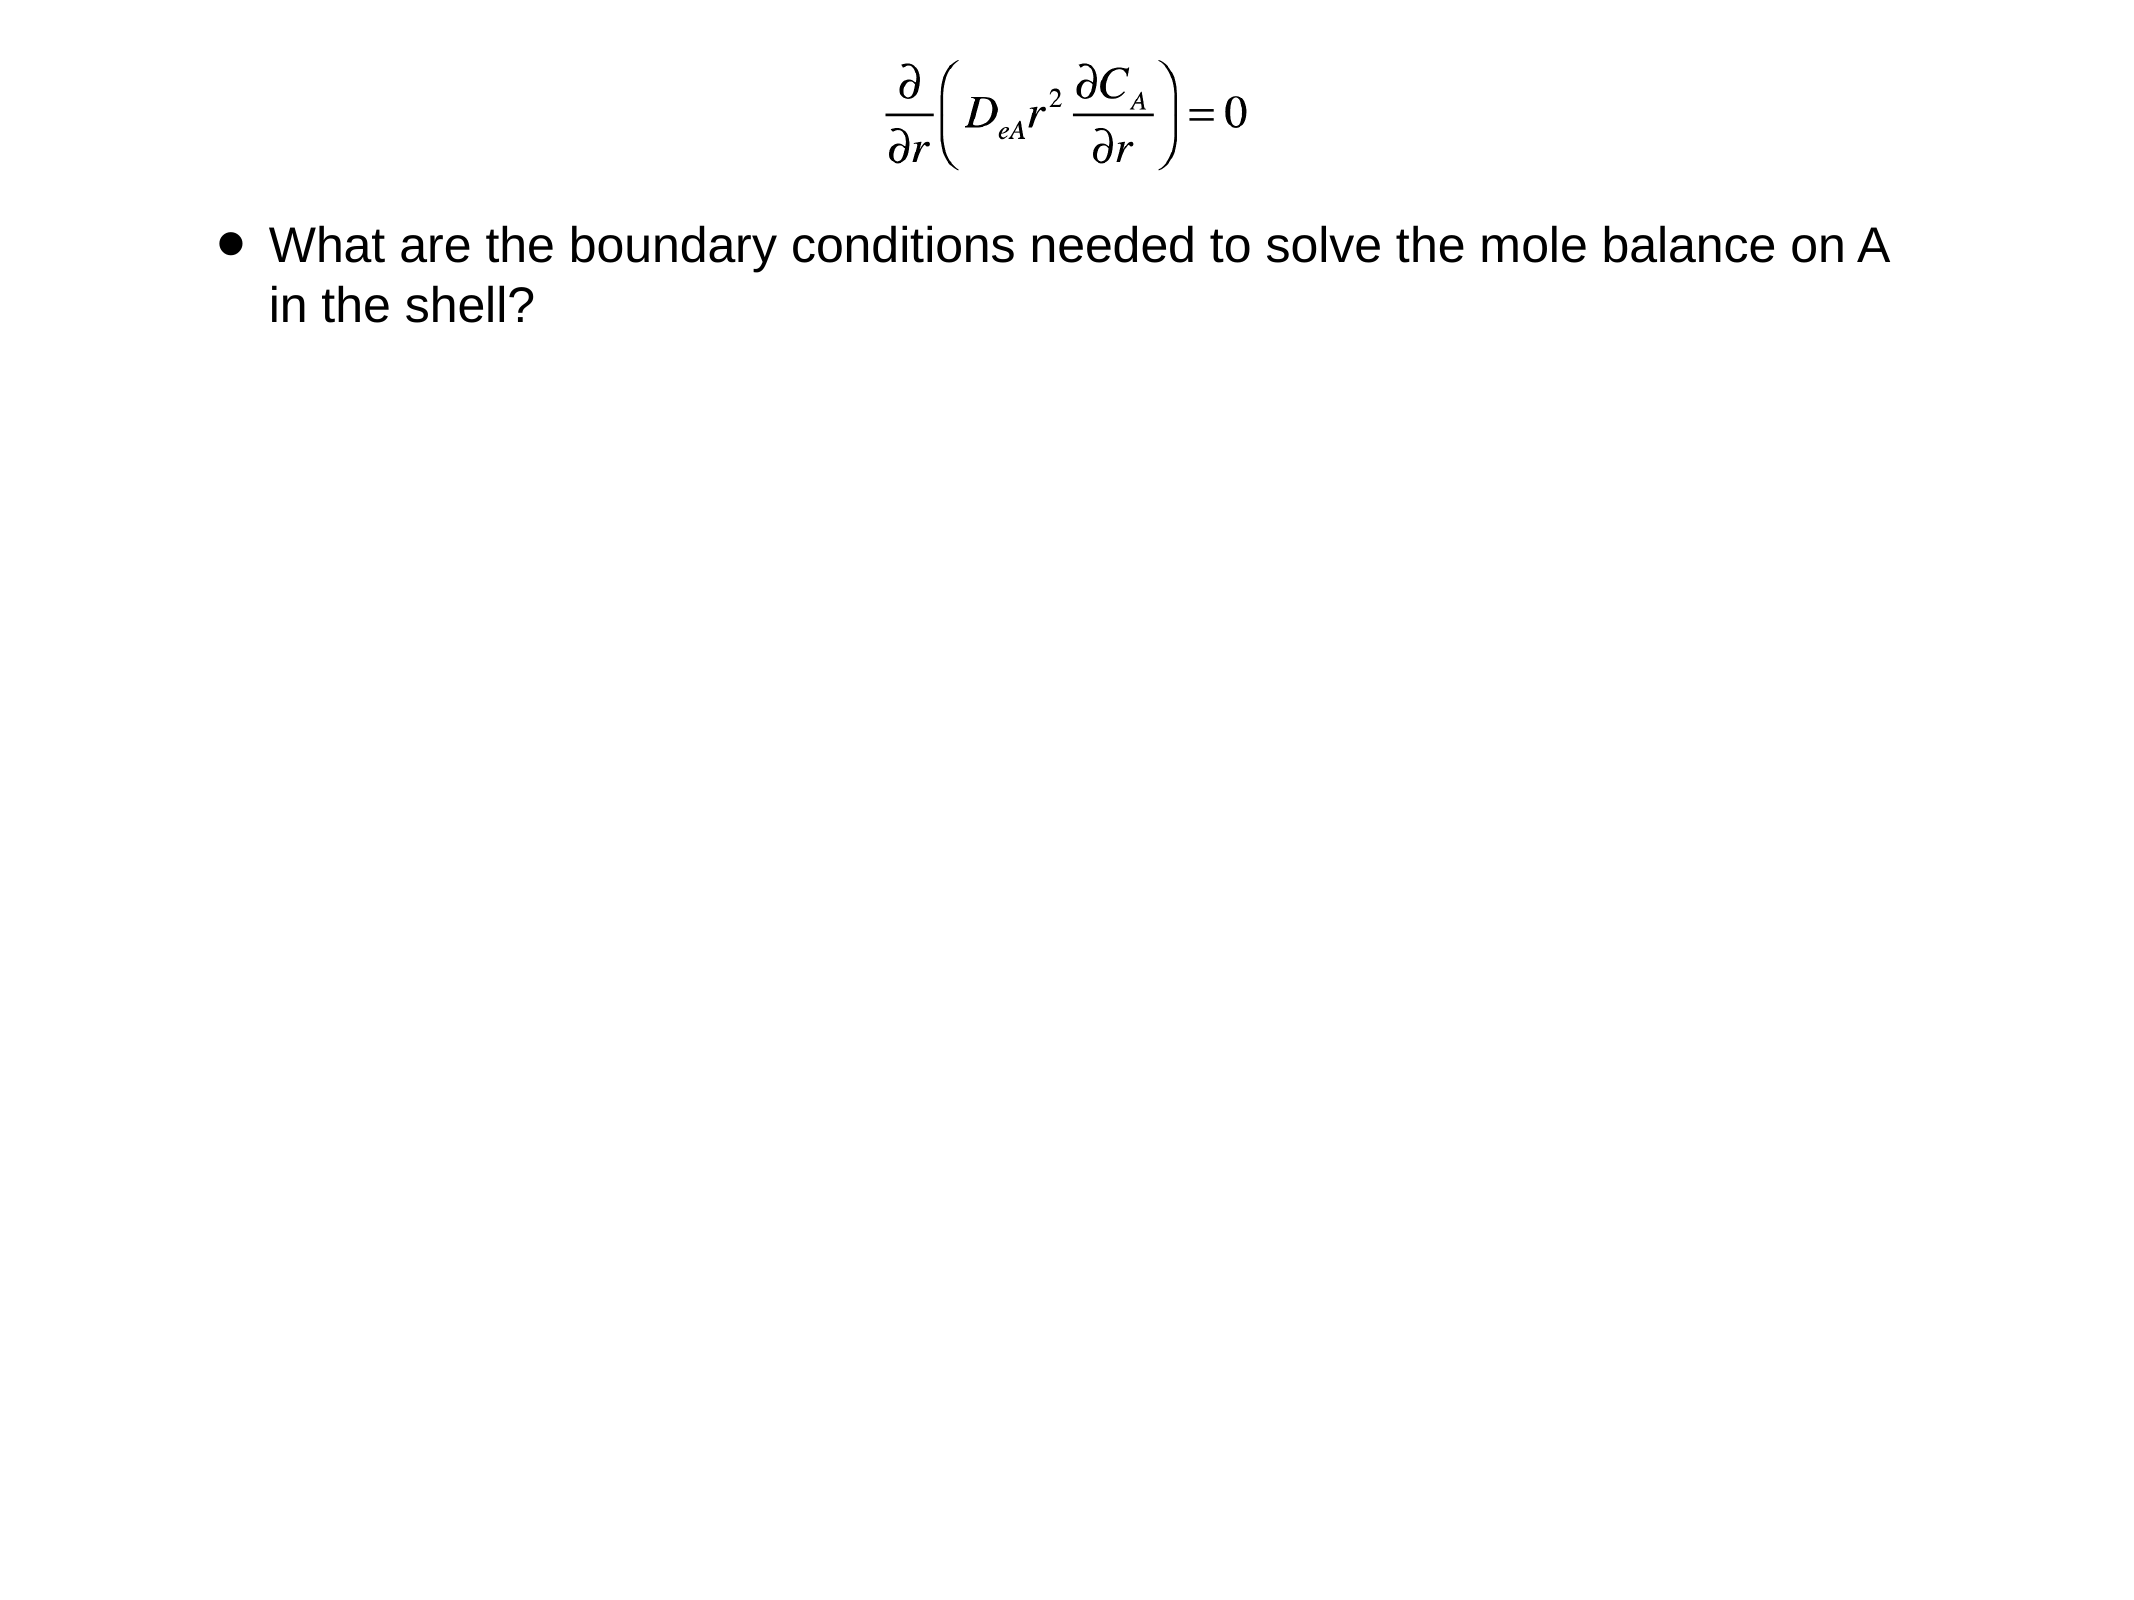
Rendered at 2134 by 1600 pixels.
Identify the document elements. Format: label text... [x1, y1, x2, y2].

picture [881, 54, 1253, 175]
list What are the boundary conditions needed to solve the mole balance on A in the shell? [208, 204, 1925, 1478]
